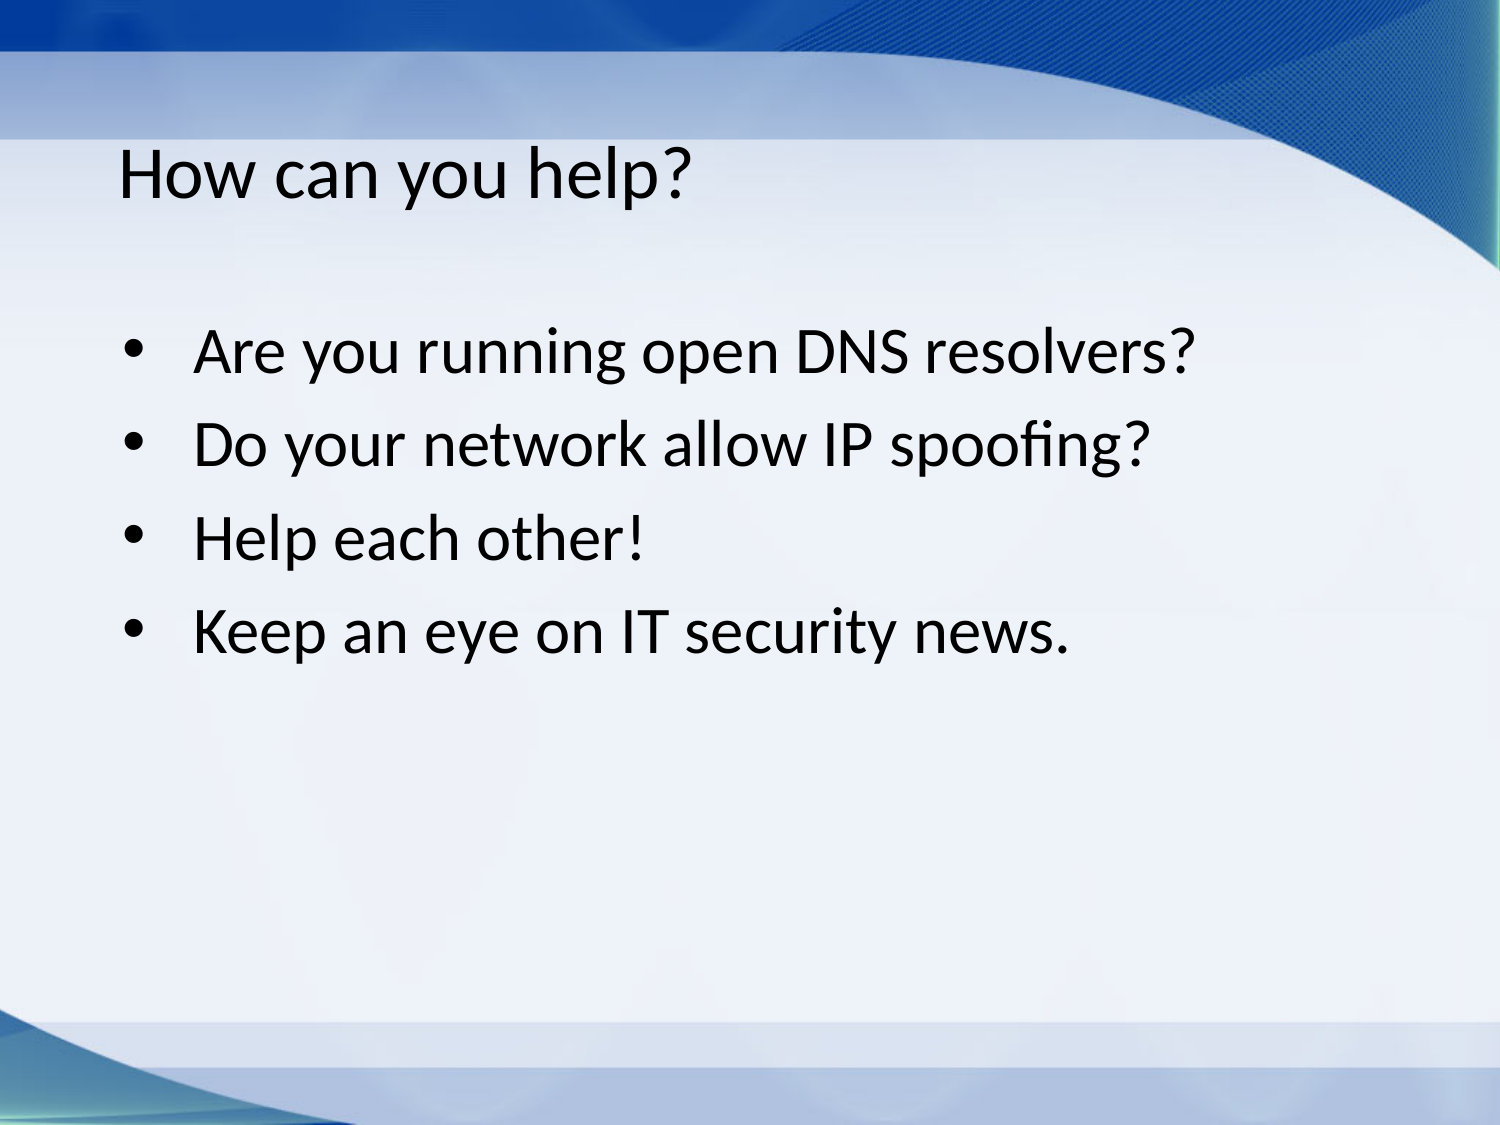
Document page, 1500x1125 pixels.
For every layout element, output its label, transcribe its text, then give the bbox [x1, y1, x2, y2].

list Are you running open DNS resolvers? Do your network allow IP spoofing? Help each other! Keep an eye on IT security news. [103, 299, 1397, 1014]
picture [0, 0, 1500, 1125]
title How can you help? [103, 59, 1397, 278]
